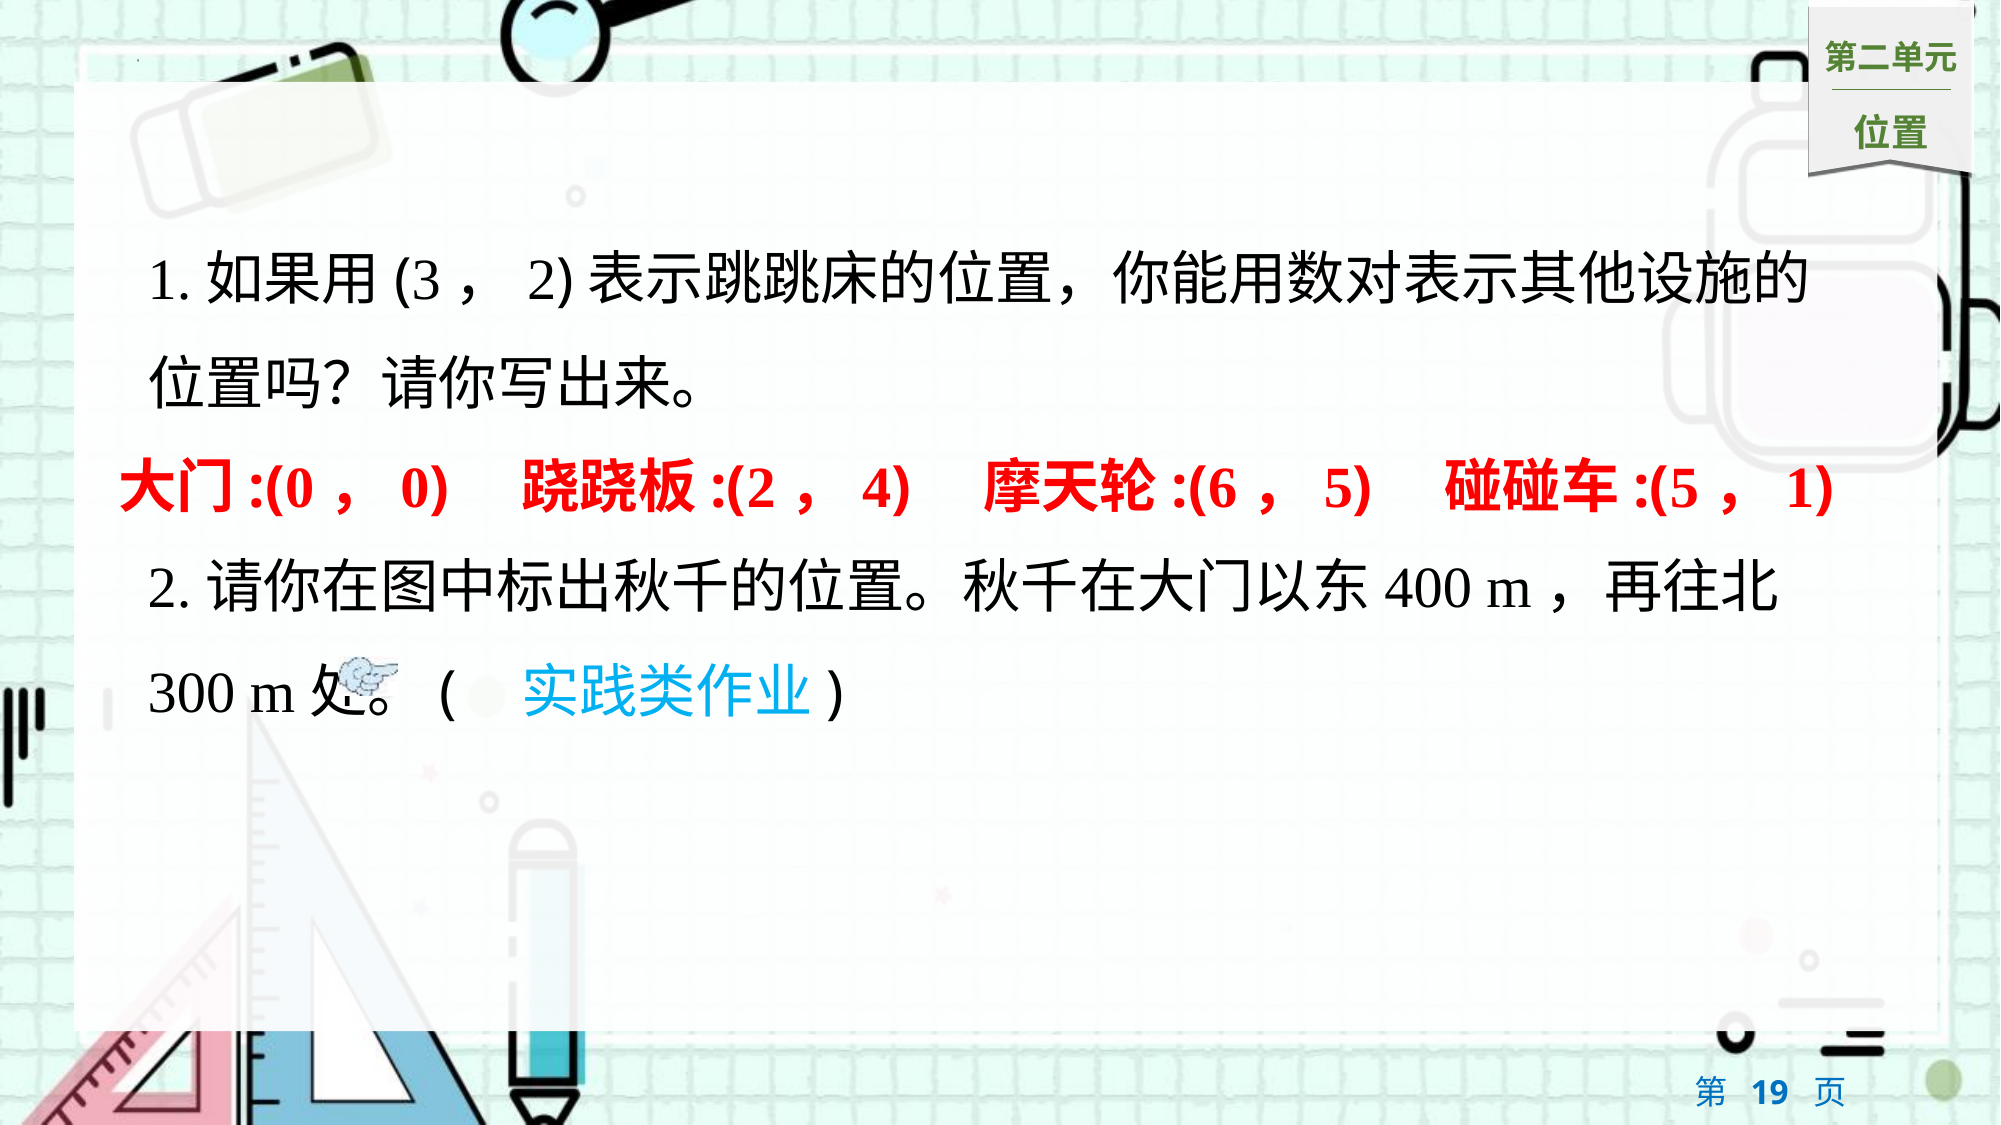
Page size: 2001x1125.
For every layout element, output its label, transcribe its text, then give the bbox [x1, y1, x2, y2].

picture [338, 656, 398, 696]
picture [0, 0, 2000, 1125]
text_box 2.请你在图中标出秋千的位置。秋千在大门以东400 m，再往北300 m处。( 实践类作业) [147, 514, 1853, 725]
text_box 大门:(0，0) 跷跷板:(2，4) 摩天轮:(6，5) 碰碰车:(5，1) [118, 413, 1835, 519]
text_box 1.如果用(3，2)表示跳跳床的位置，你能用数对表示其他设施的位置吗？请你写出来。 [147, 206, 1853, 417]
picture [1938, 168, 1971, 176]
